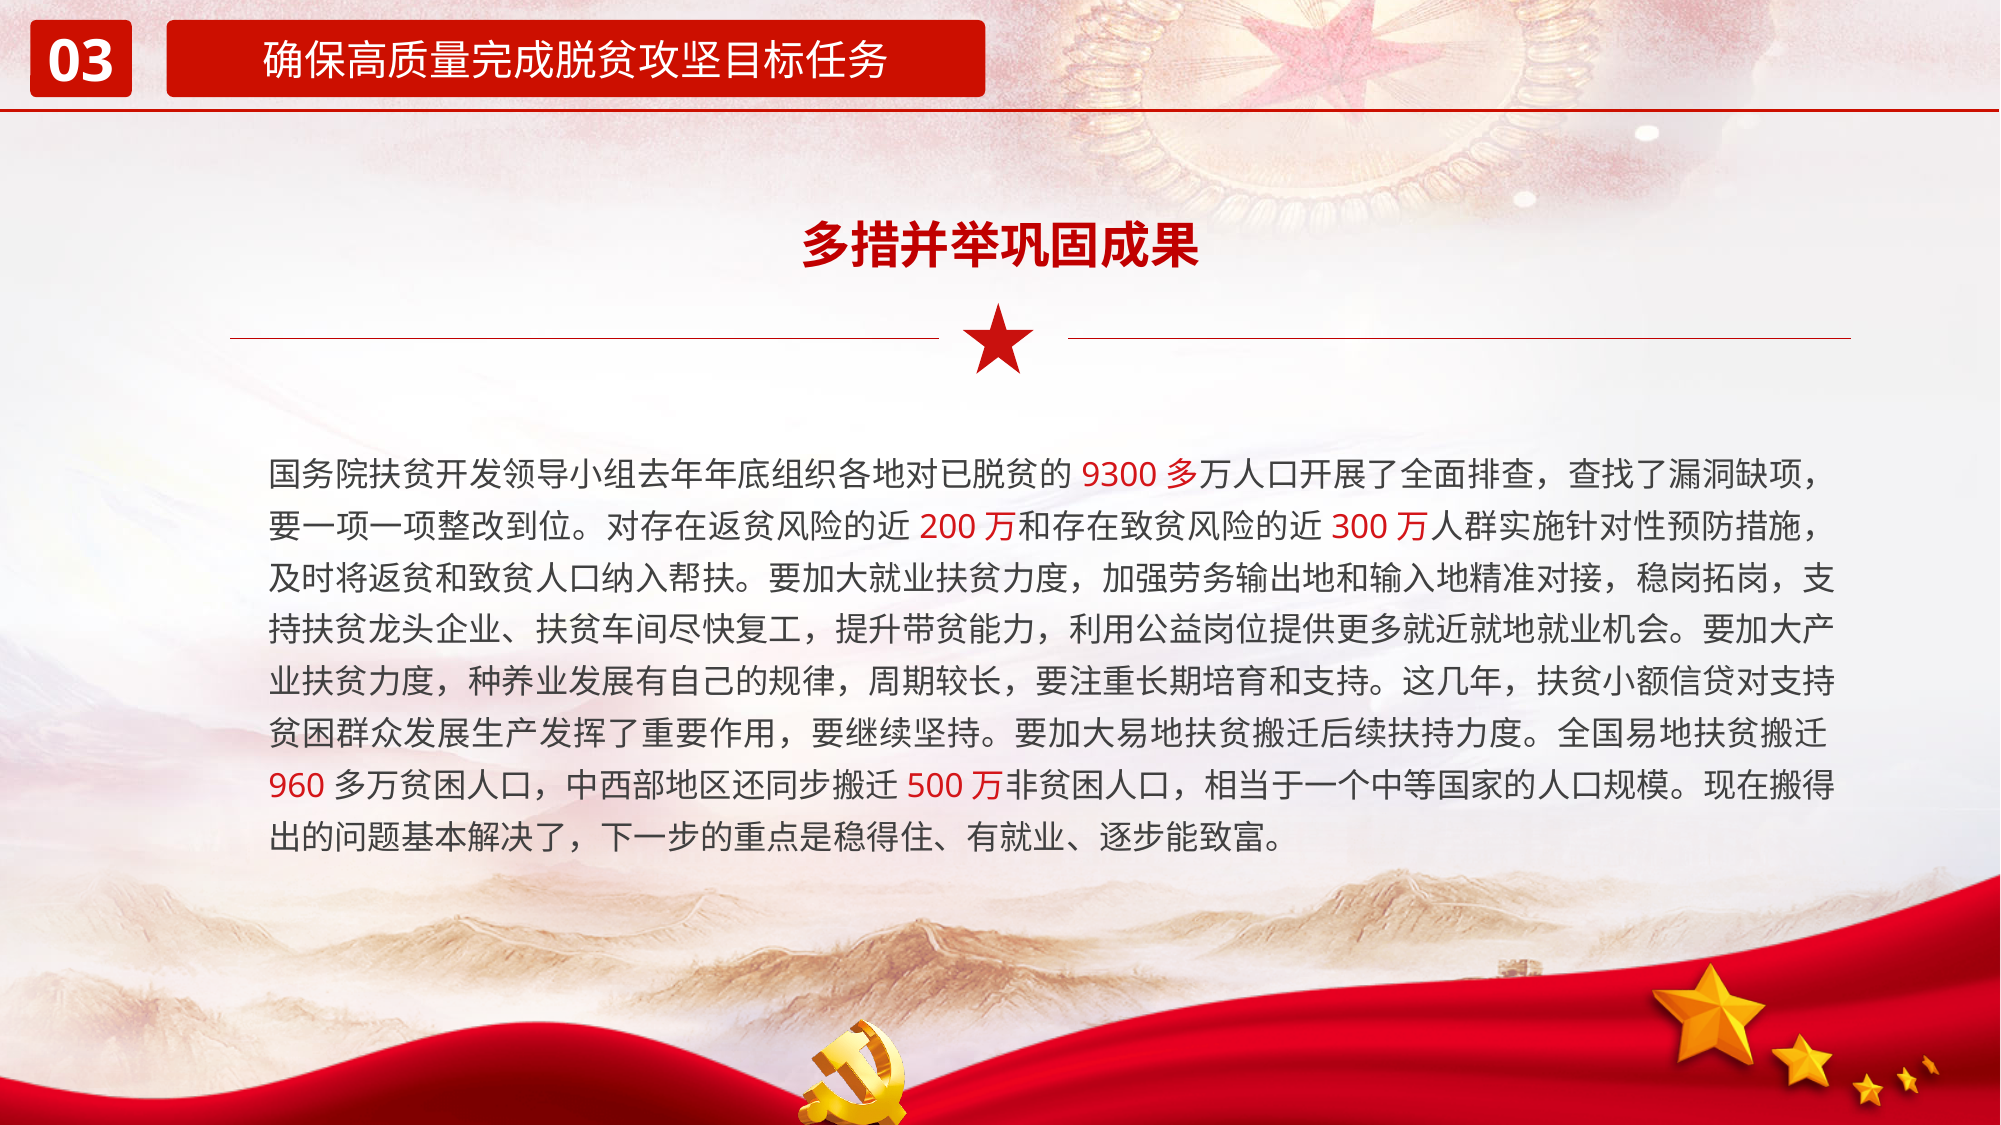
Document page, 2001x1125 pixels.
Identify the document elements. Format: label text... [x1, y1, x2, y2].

text_box 多措并举巩固成果 [321, 205, 1678, 281]
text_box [229, 302, 1852, 375]
picture [0, 0, 2001, 1125]
text_box 国务院扶贫开发领导小组去年年底组织各地对已脱贫的9300多万人口开展了全面排查，查找了漏洞缺项，要一项一项整改到位。对存在返贫风险的近200万和存在致贫风险的近300万人群实施针对性预防措施，及时将返贫和致贫人口纳入帮扶。要加大就业扶贫力度，加强劳务输出地和输入地精准对接，稳岗拓岗，支持扶贫龙头企业、扶贫车间尽快复工，提升带贫能力，利用公益岗位提供更多就近就地就业机会。要加大产业扶贫力度，种养业发展有自己的规律，周期较长，要注重长期培育和支持。这几年，扶贫小额信贷对支持贫困群众发展生产发挥了重要作用，要继续坚持。要加大易地扶贫搬迁后续扶持力度。全国易地扶贫搬迁960多万贫困人口，中西部地区还同步搬迁500万非贫困人口，相当于一个中等国家的人口规模。现在搬得出的问题基本解决了，下一步的重点是稳得住、有就业、逐步能致富。 [253, 433, 1851, 864]
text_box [30, 19, 986, 98]
